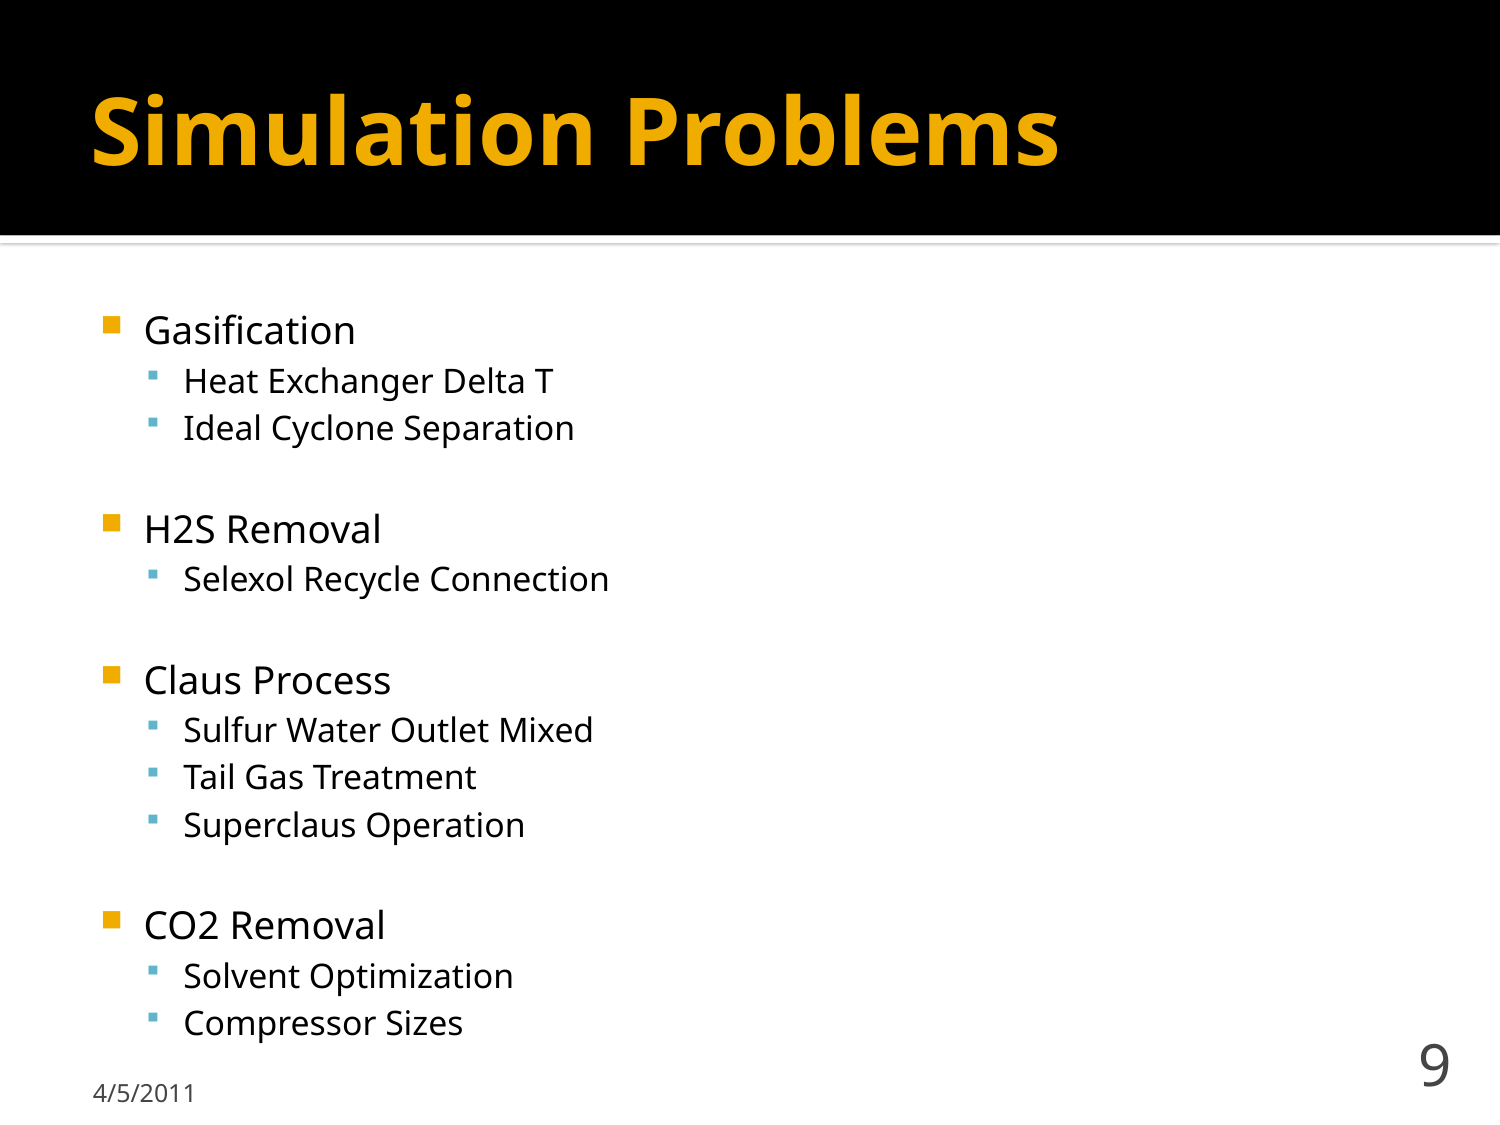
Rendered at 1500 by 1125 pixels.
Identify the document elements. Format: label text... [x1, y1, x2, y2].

slide_number 9 [1345, 1062, 1467, 1108]
title Simulation Problems [75, 25, 1425, 231]
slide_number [75, 1062, 425, 1108]
list Gasification Heat Exchanger Delta T Ideal Cyclone Separation H2S Removal Selexol Recycle Connection Claus Process Sulfur Water Outlet Mixed Tail Gas Treatment Superclaus Operation CO2 Removal Solvent Optimization Compressor Sizes [75, 291, 1425, 1050]
